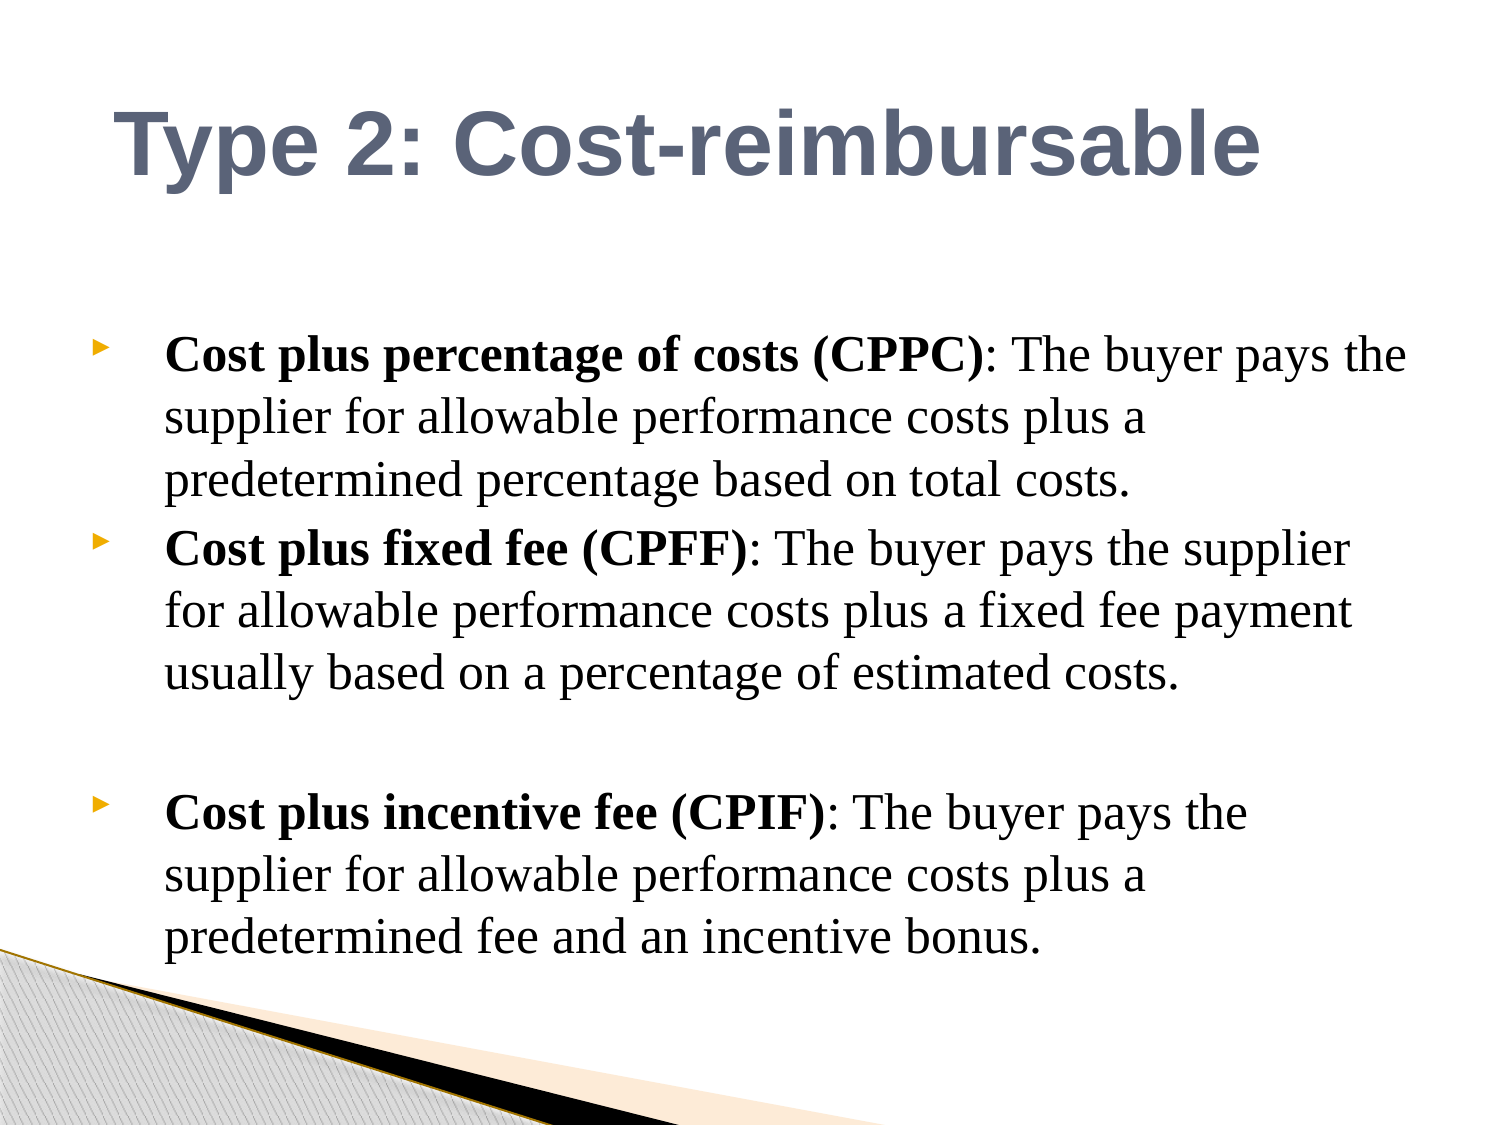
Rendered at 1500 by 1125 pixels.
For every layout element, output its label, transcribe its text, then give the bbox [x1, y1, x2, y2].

list Cost plus percentage of costs (CPPC): The buyer pays the supplier for allowable performance costs plus a predetermined percentage based on total costs. Cost plus fixed fee (CPFF): The buyer pays the supplier for allowable performance costs plus a fixed fee payment usually based on a percentage of estimated costs. Cost plus incentive fee (CPIF): The buyer pays the supplier for allowable performance costs plus a predetermined fee and an incentive bonus. [75, 243, 1425, 986]
title Type 2: Cost-reimbursable [75, 45, 1425, 233]
